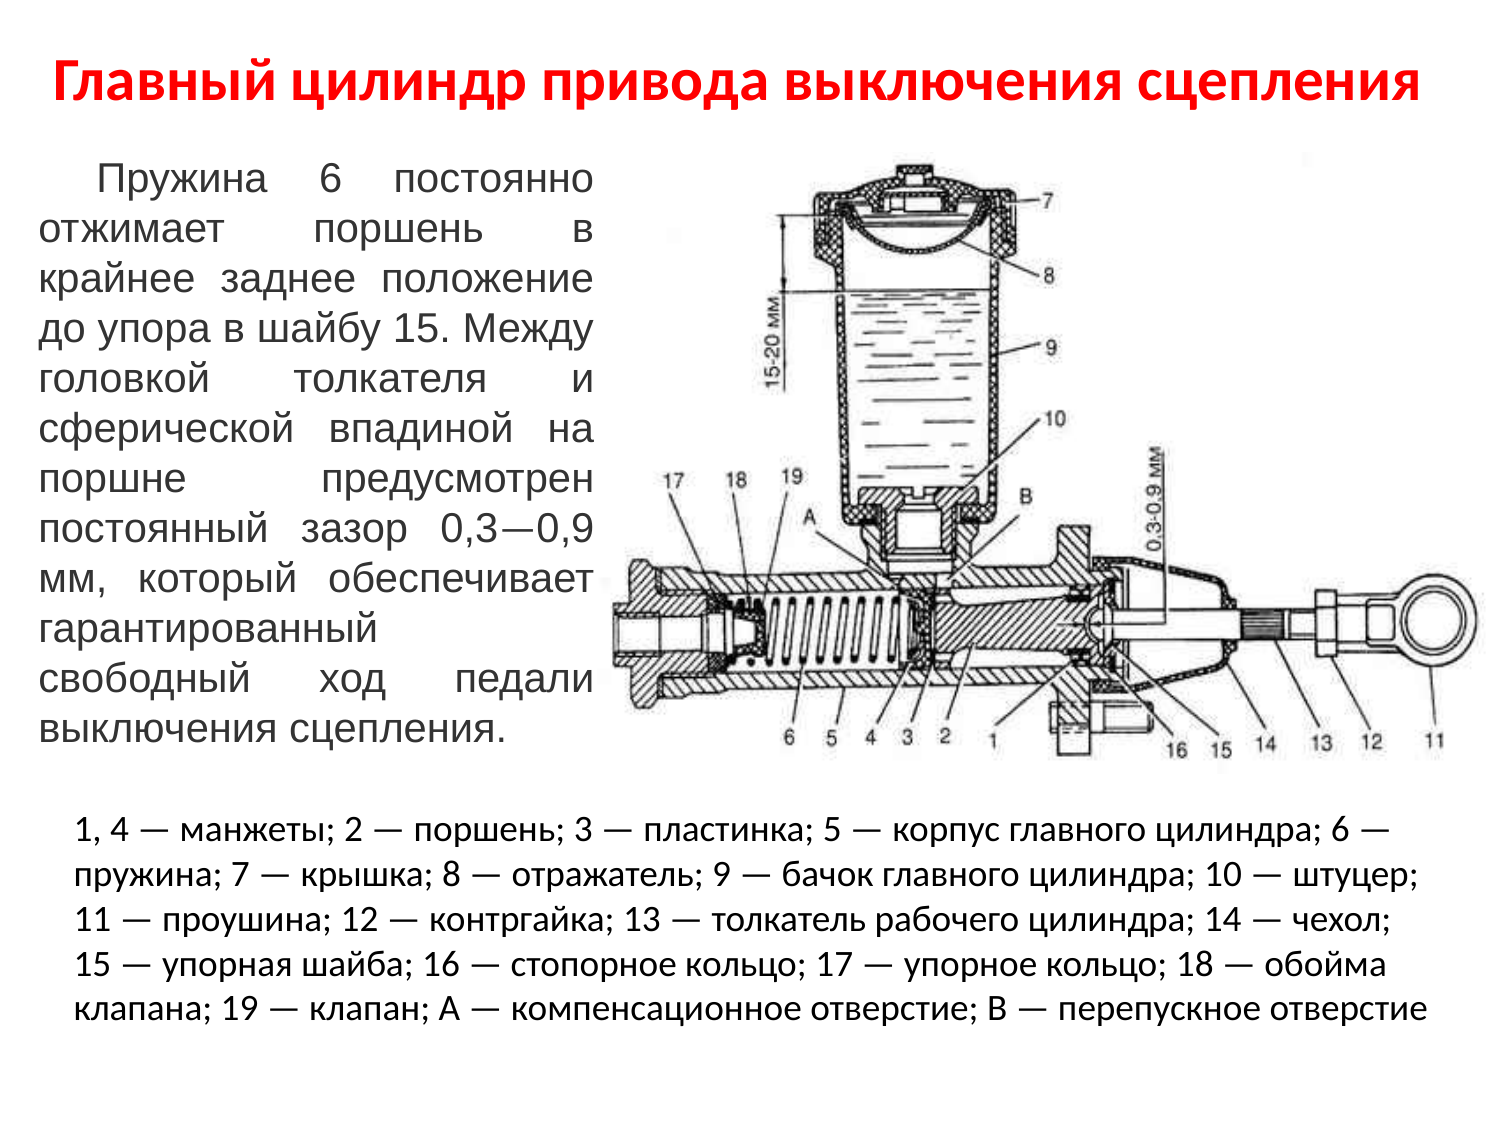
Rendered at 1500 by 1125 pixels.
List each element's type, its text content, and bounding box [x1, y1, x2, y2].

list 1, 4 — манжеты; 2 — поршень; 3 — пластинка; 5 — корпус главного цилиндра; 6 — пружина; 7 — крышка; 8 — отражатель; 9 — бачок главного цилиндра; 10 — штуцер; 11 — проушина; 12 — контргайка; 13 — толкатель рабочего цилиндра; 14 — чехол; 15 — упорная шайба; 16 — стопорное кольцо; 17 — упорное кольцо; 18 — обойма клапана; 19 — клапан; А — компенсационное отверстие; В — перепускное отверстие [58, 796, 1449, 1079]
text_box Пружина 6 постоянно отжимает поршень в крайнее заднее положение до упора в шайбу 15. Между головкой толкателя и сферической впадиной на поршне предусмотрен постоянный зазор 0,3—0,9 мм, который обеспечивает гарантированный свободный ход педали выключения сцепления. [23, 143, 610, 759]
title Главный цилиндр привода выключения сцепления [35, 23, 1442, 129]
picture [597, 152, 1500, 774]
